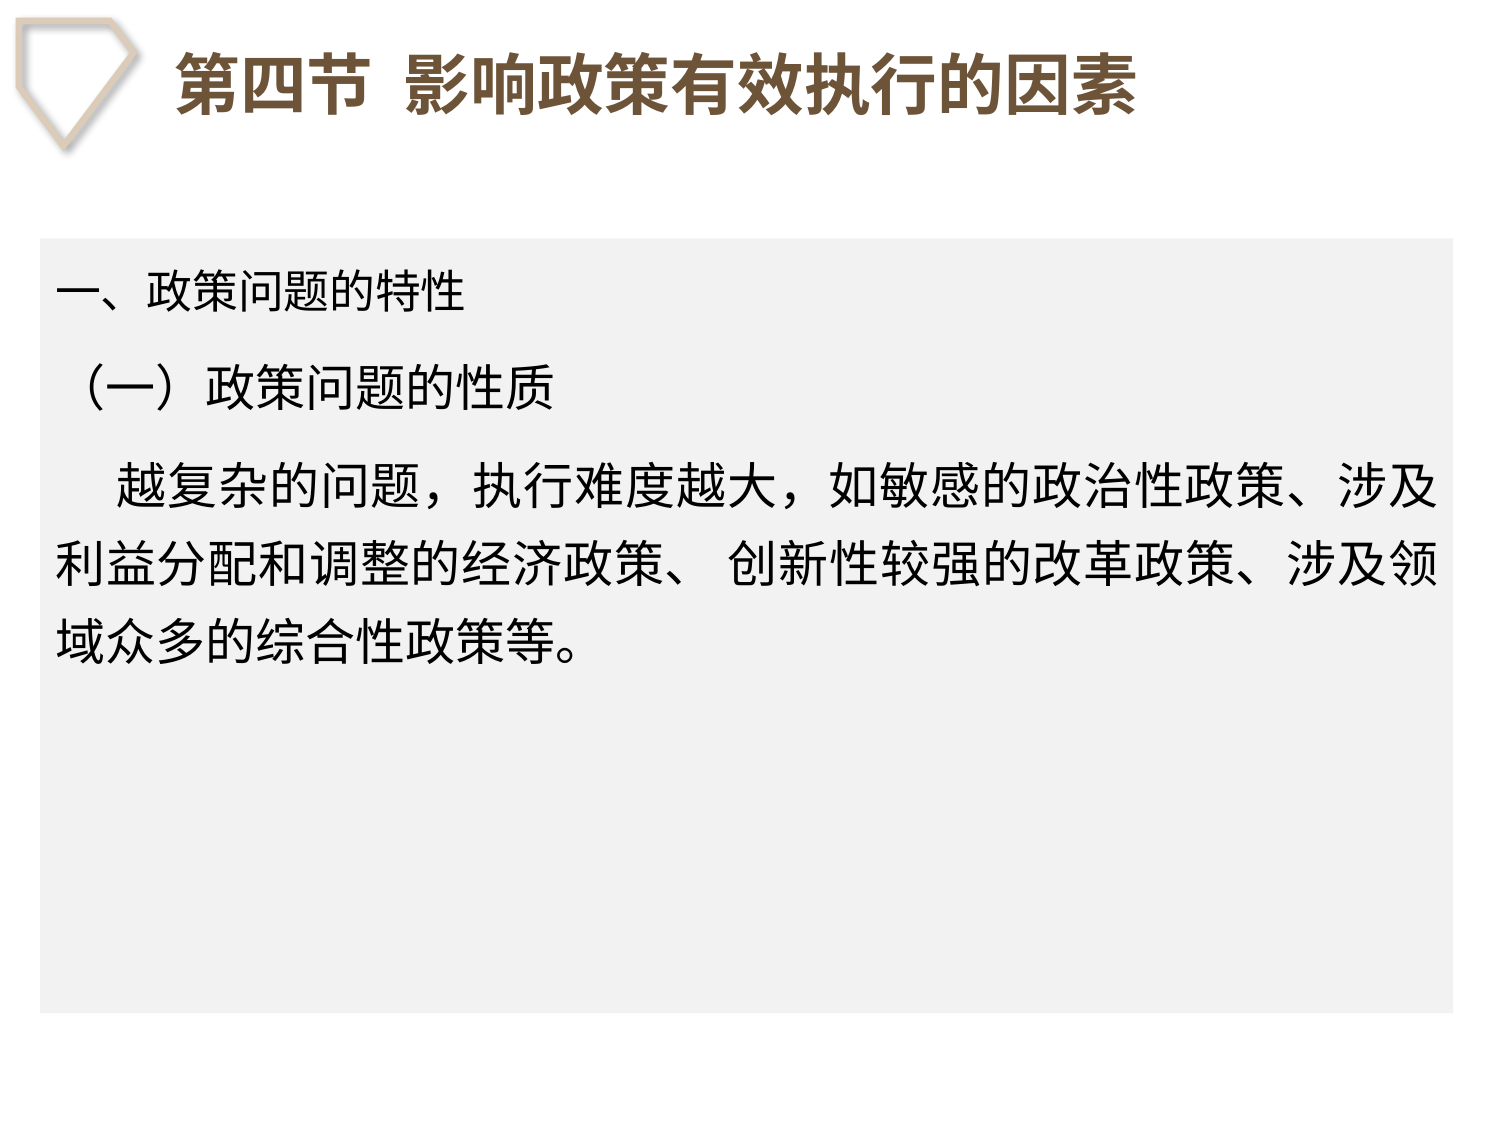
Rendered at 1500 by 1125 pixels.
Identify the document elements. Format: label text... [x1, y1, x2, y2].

title 第四节 影响政策有效执行的因素 [158, 18, 1456, 159]
list 一、政策问题的特性 （一）政策问题的性质 越复杂的问题，执行难度越大，如敏感的政治性政策、涉及利益分配和调整的经济政策、 创新性较强的改革政策、涉及领域众多的综合性政策等。 [40, 238, 1454, 1014]
